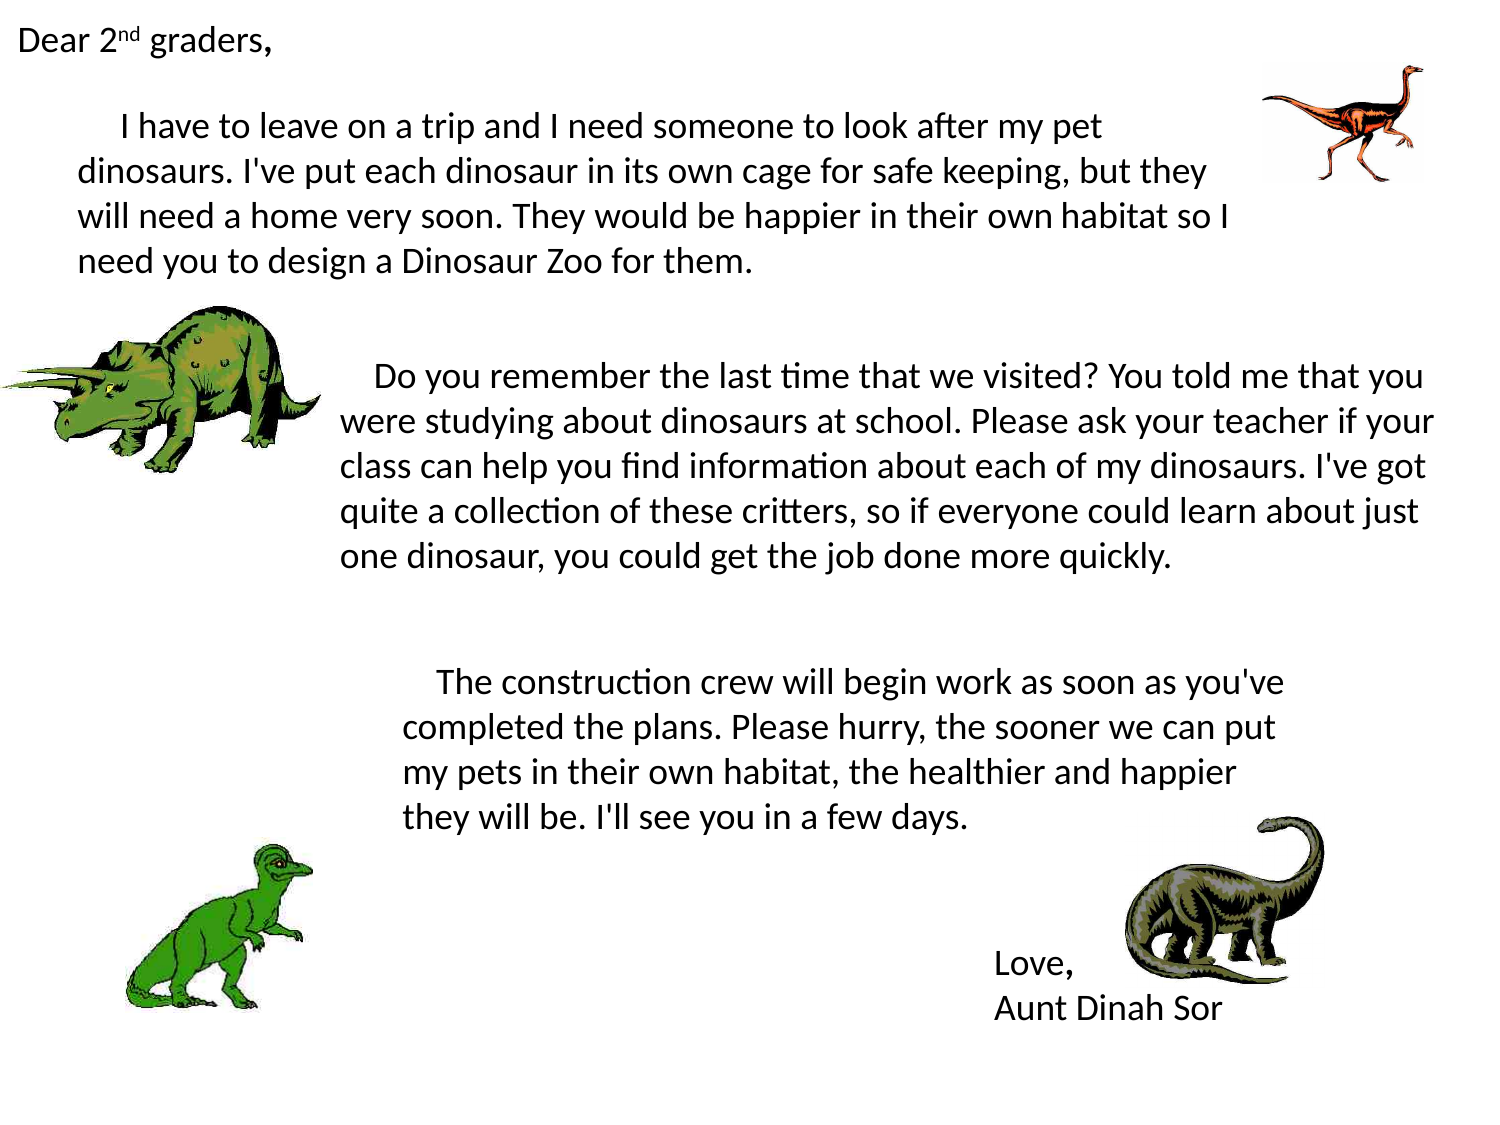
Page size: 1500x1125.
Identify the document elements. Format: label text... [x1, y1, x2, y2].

text_box Dear 2nd graders, [2, 7, 289, 68]
picture [1262, 62, 1424, 183]
picture [1124, 812, 1326, 988]
text_box The construction crew will begin work as soon as you've completed the plans. Please hurry, the sooner we can put my pets in their own habitat, the healthier and happier they will be. I'll see you in a few days. [387, 649, 1313, 845]
picture [124, 837, 313, 1013]
text_box Do you remember the last time that we visited? You told me that you were studying about dinosaurs at school. Please ask your teacher if your class can help you find information about each of my dinosaurs. I've got quite a collection of these critters, so if everyone could learn about just one dinosaur, you could get the job done more quickly. [324, 313, 1500, 584]
text_box I have to leave on a trip and I need someone to look after my pet dinosaurs. I've put each dinosaur in its own cage for safe keeping, but they will need a home very soon. They would be happier in their own habitat so I need you to design a Dinosaur Zoo for them. [62, 63, 1250, 289]
picture [0, 299, 322, 476]
text_box Love, Aunt Dinah Sor [979, 900, 1248, 1036]
